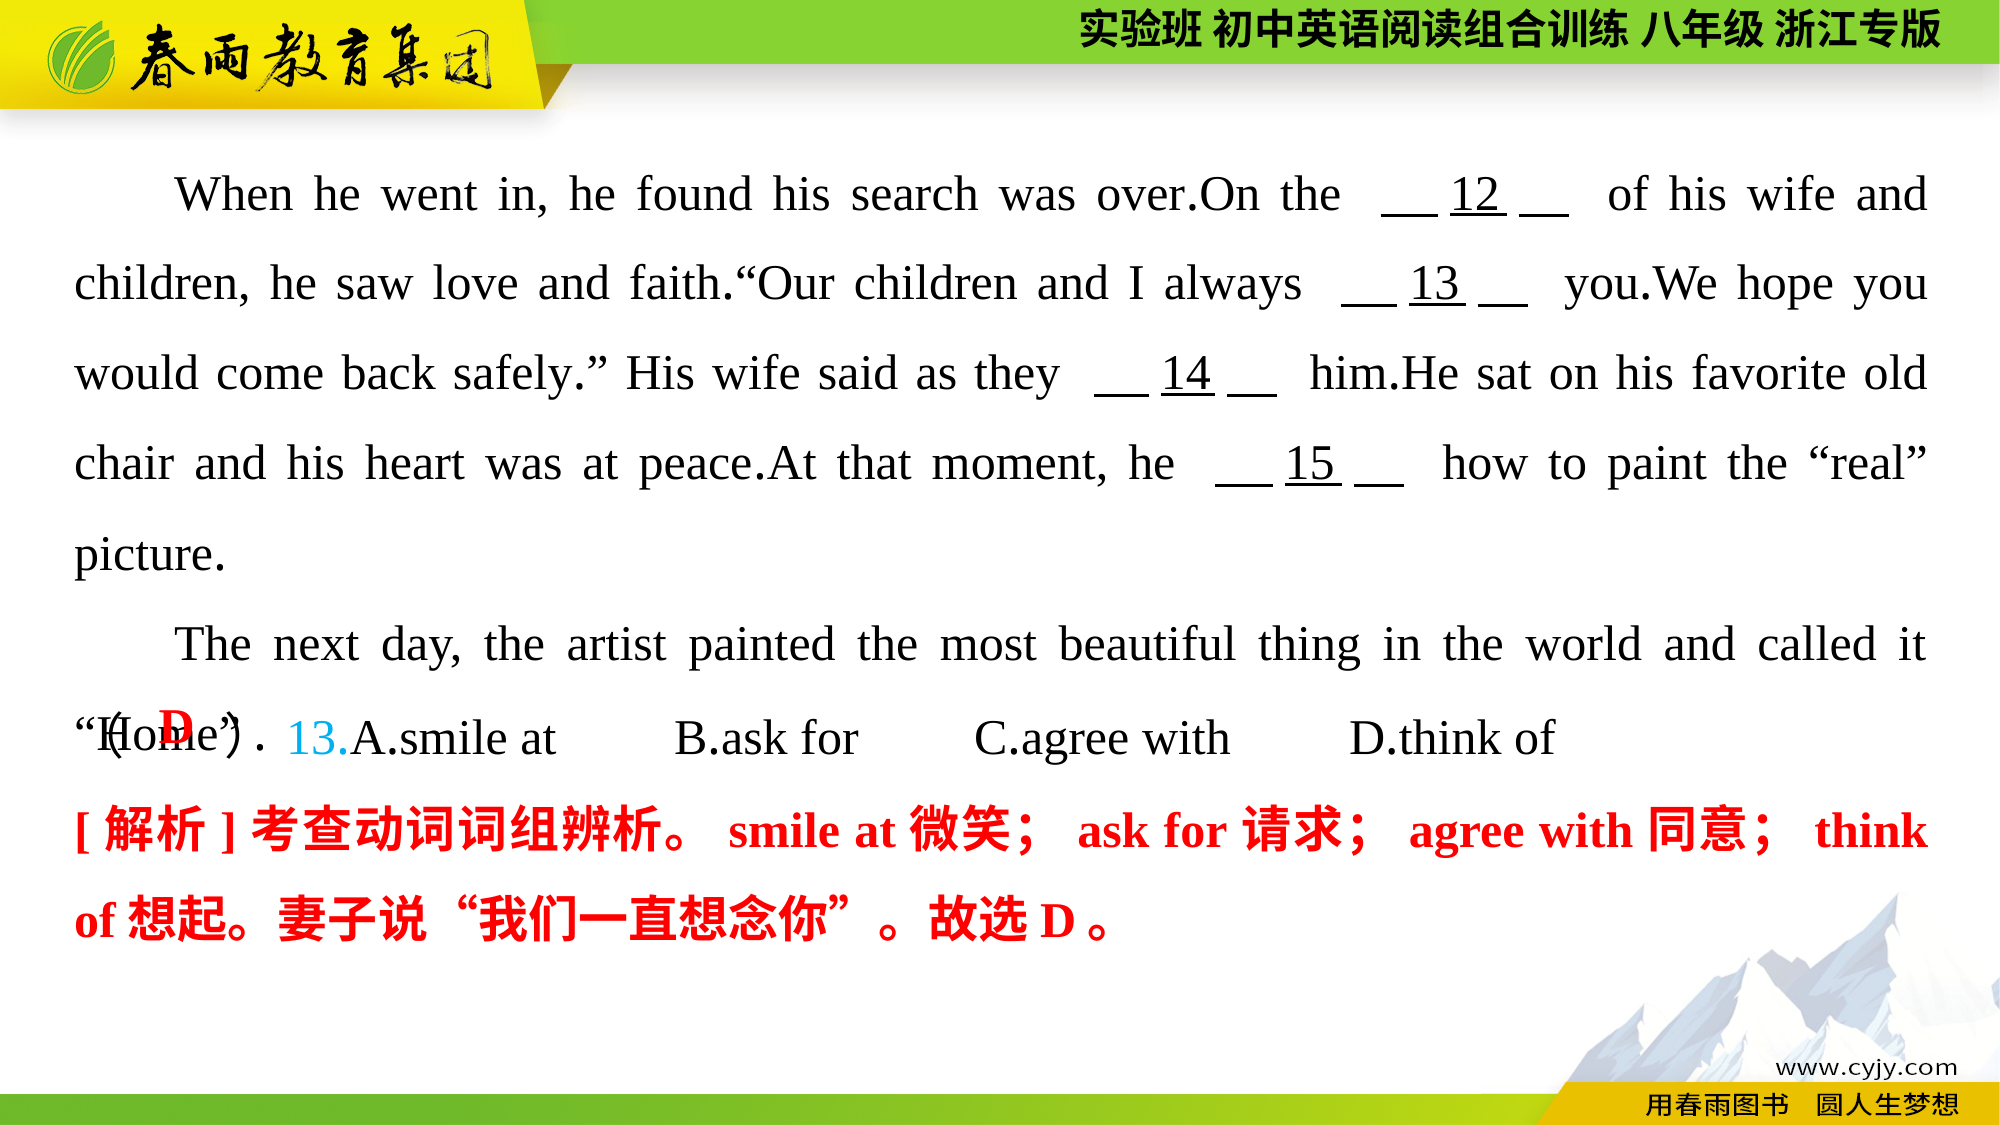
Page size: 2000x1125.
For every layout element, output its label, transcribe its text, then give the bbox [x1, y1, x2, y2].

text_box [解析]考查动词词组辨析。smile at微笑；ask for请求；agree with同意；think of想起。妻子说“我们一直想念你”。故选D。 [59, 772, 1944, 956]
picture [0, 0, 2000, 1125]
list When he went in, he found his search was over.On the 12 of his wife and children, he saw love and faith.“Our children and I always 13 you.We hope you would come back safely.” His wife said as they 14 him.He sat on his favorite old chair and his heart was at peace.At that moment, he 15 how to paint the “real” picture. The next day, the artist painted the most beautiful thing in the world and called it “Home” . [59, 122, 1944, 683]
text_box D [143, 685, 210, 761]
text_box （ ）13.A.smile at B.ask for C.agree with D.think of [59, 683, 1944, 772]
